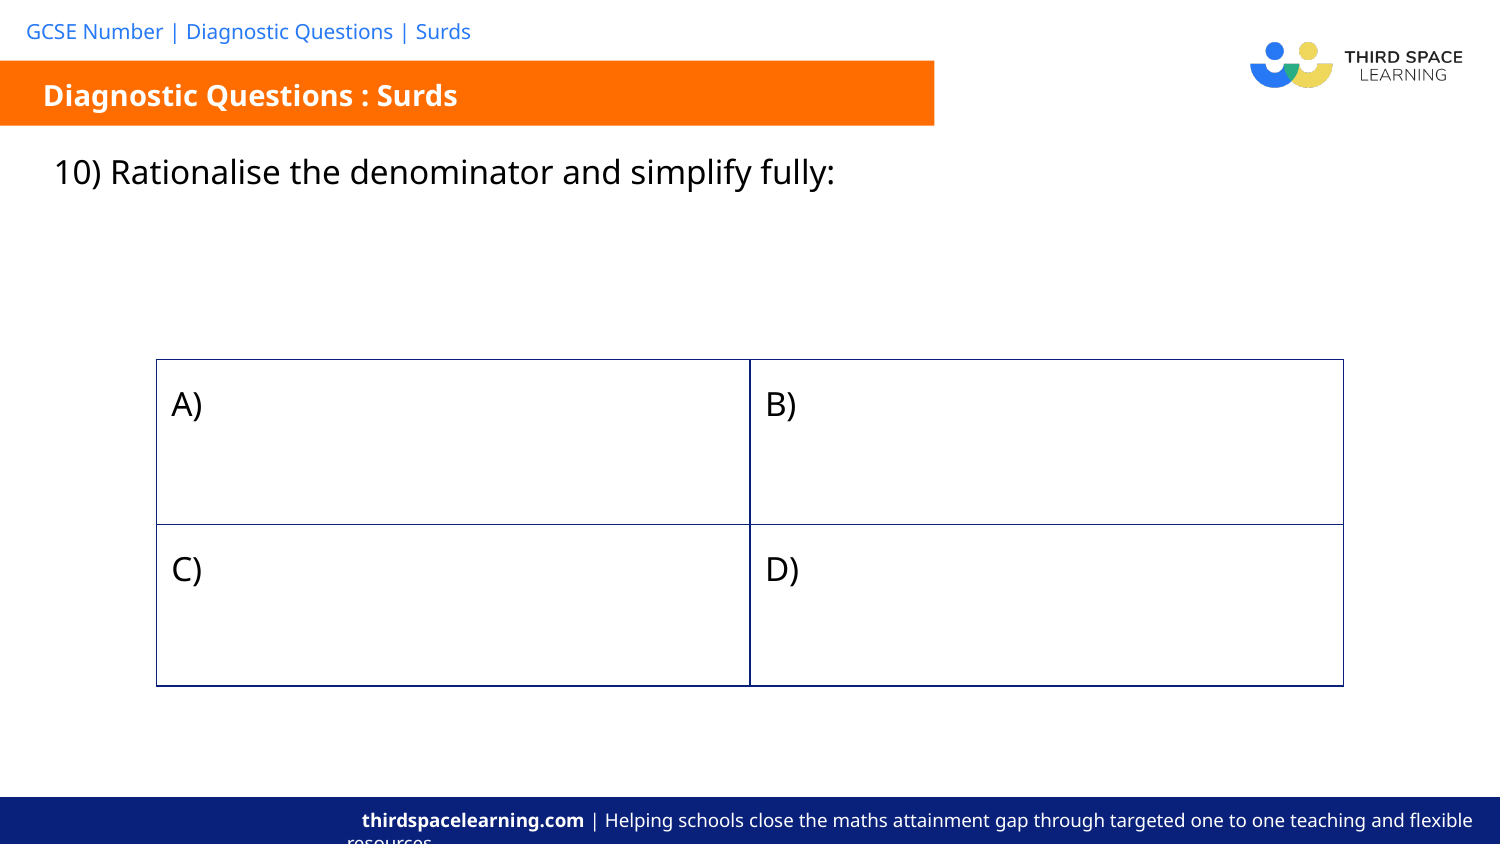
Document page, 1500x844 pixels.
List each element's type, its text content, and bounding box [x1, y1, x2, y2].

text_box Diagnostic Questions : Surds [27, 61, 778, 127]
picture [1250, 33, 1465, 99]
